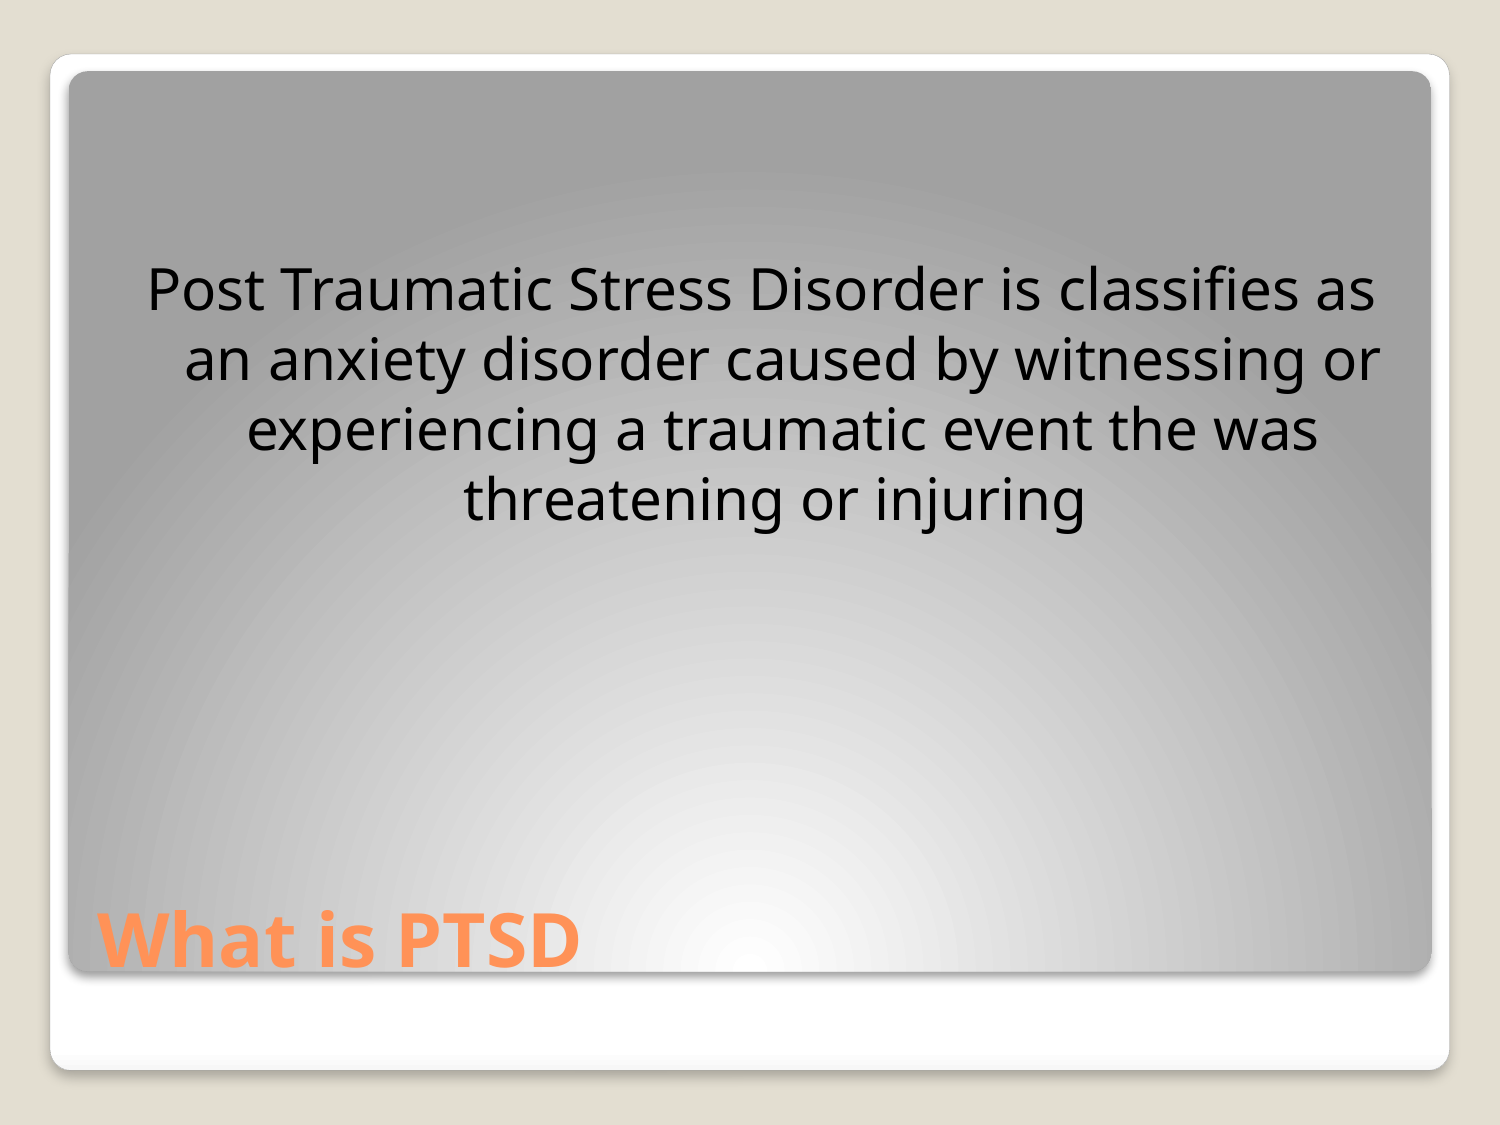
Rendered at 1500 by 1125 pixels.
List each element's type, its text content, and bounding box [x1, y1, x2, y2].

list Post Traumatic Stress Disorder is classifies as an anxiety disorder caused by witnessing or experiencing a traumatic event the was threatening or injuring [82, 86, 1425, 774]
title What is PTSD [82, 817, 1425, 990]
